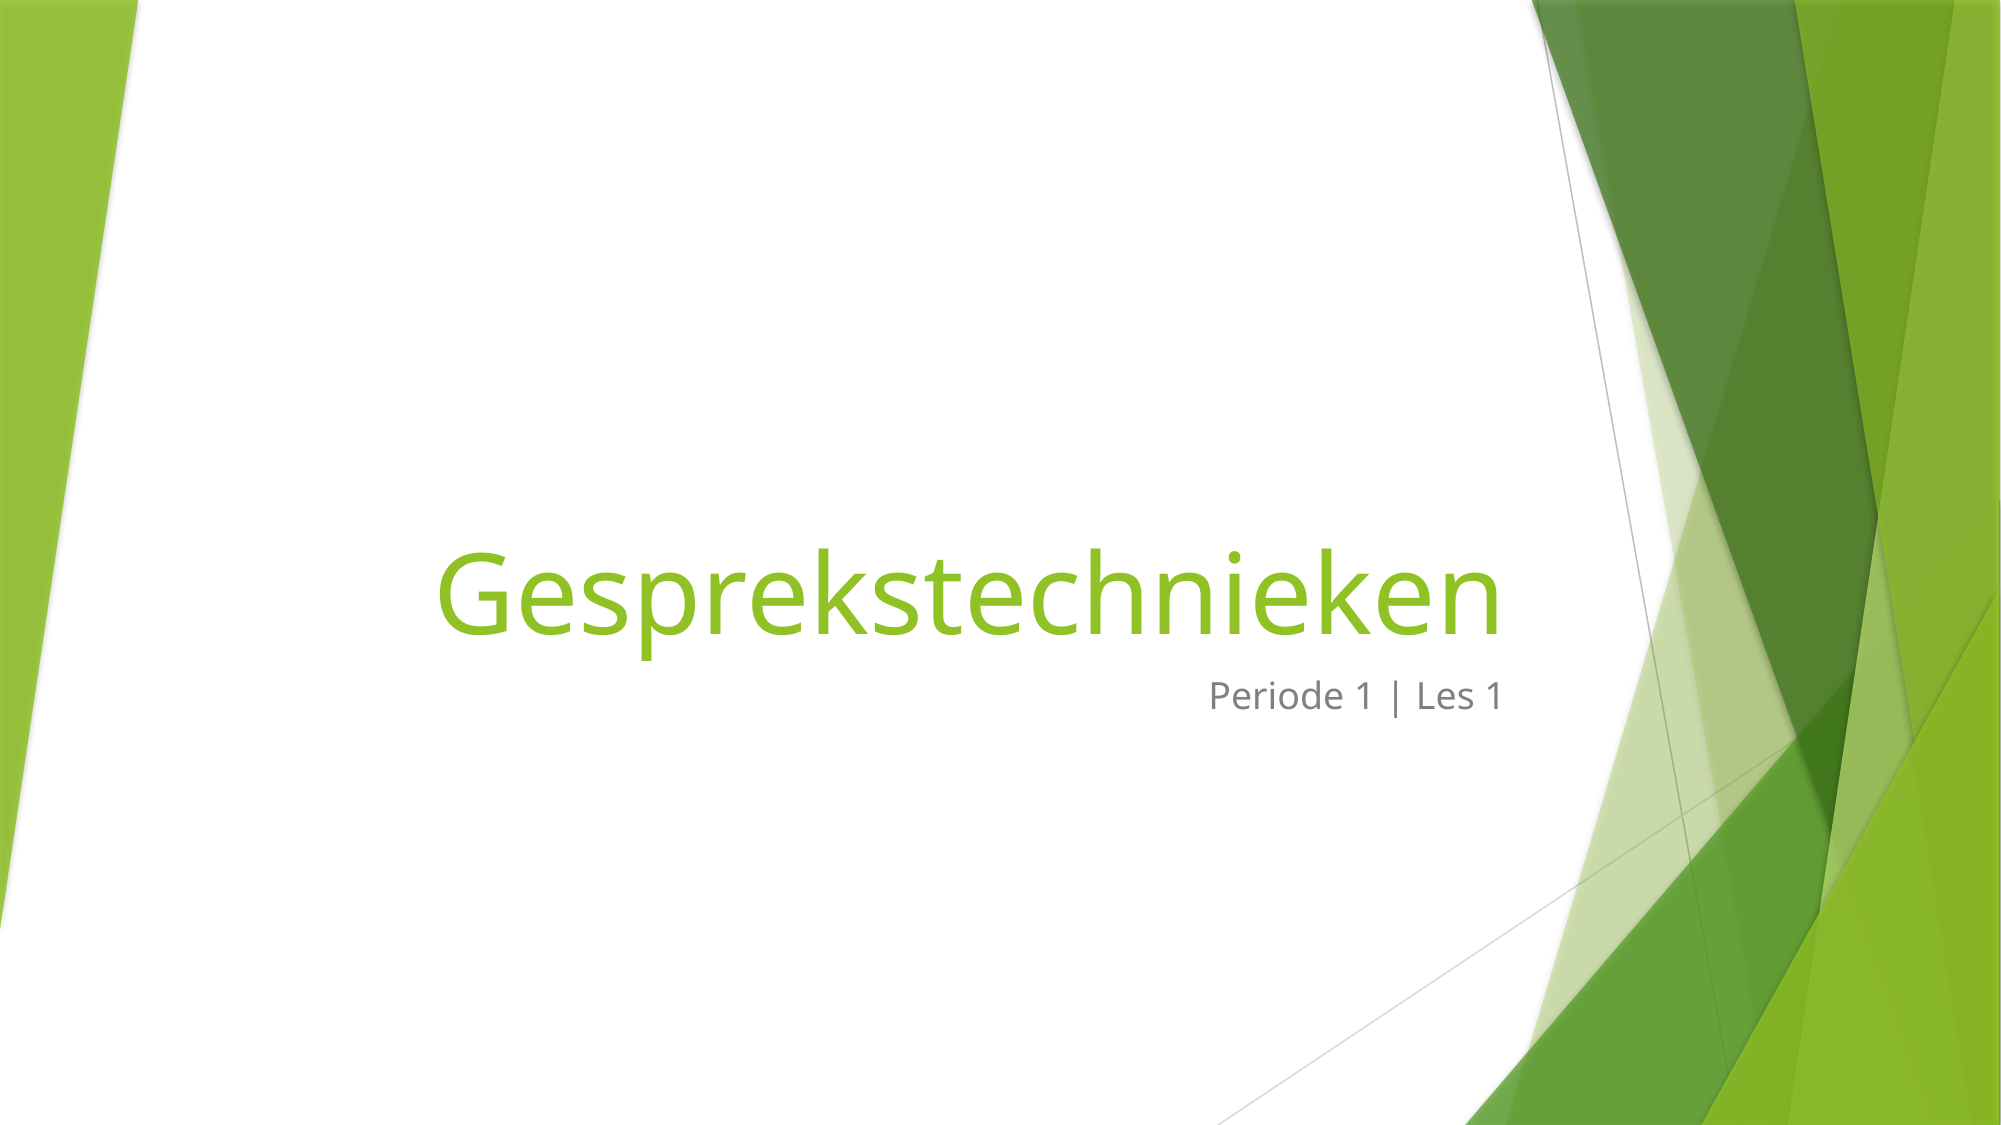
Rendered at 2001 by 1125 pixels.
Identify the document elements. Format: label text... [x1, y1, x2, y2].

title Gesprekstechnieken [247, 394, 1522, 664]
subtitle Periode 1 | Les 1 [247, 664, 1522, 845]
